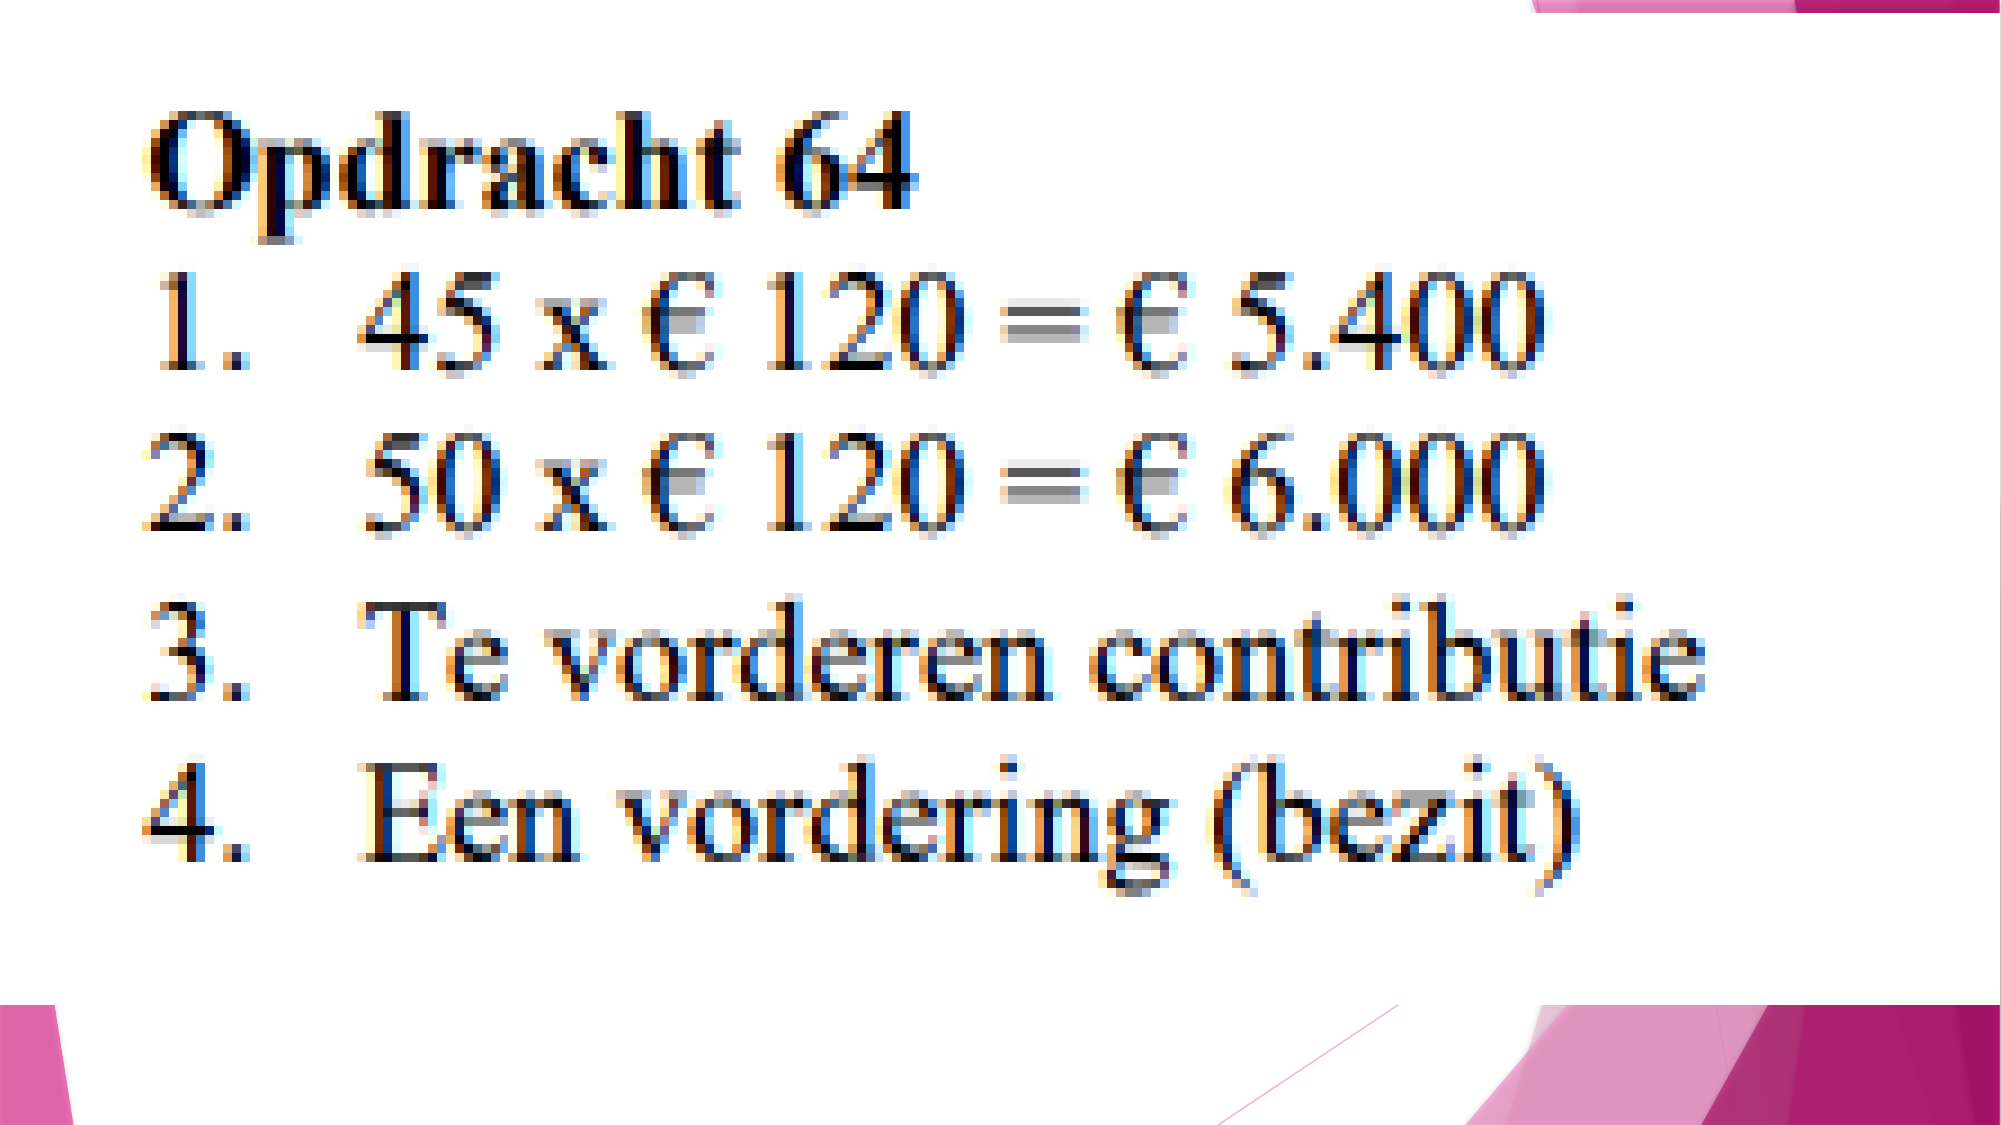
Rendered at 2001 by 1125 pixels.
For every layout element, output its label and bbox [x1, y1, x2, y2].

picture [0, 12, 2000, 1005]
